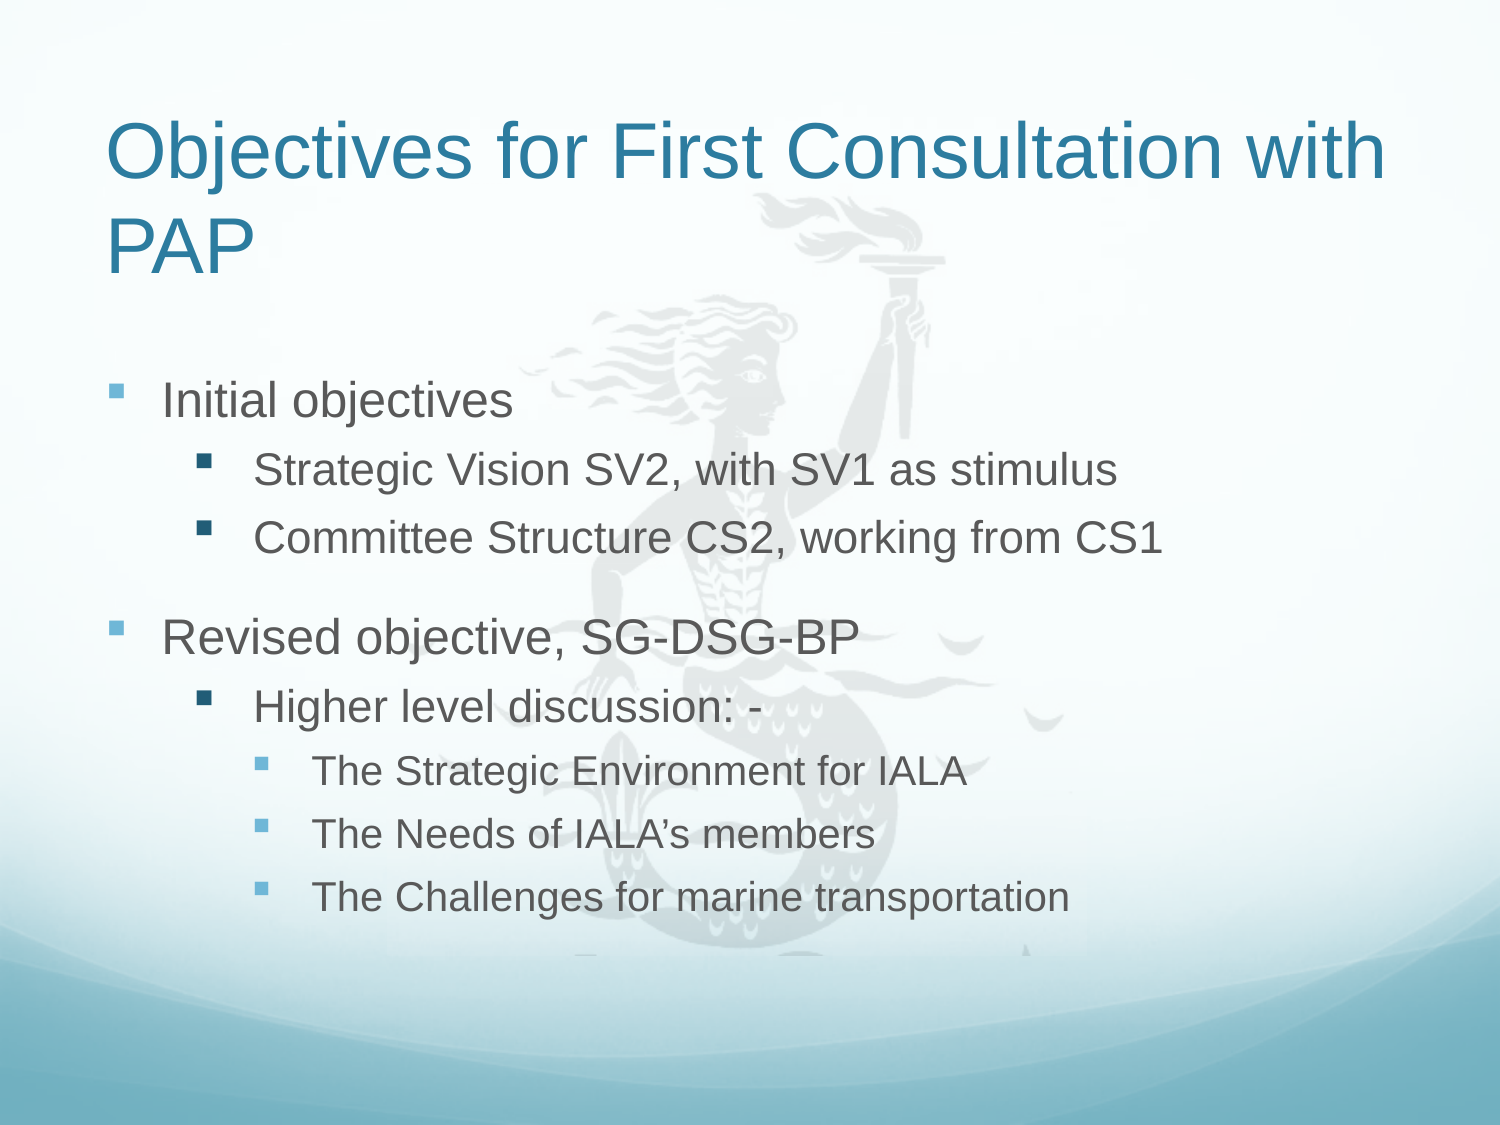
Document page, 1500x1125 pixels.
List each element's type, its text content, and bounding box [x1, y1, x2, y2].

title Objectives for First Consultation with PAP [90, 90, 1410, 297]
list Initial objectives Strategic Vision SV2, with SV1 as stimulus Committee Structure CS2, working from CS1 Revised objective, SG-DSG-BP Higher level discussion: - The Strategic Environment for IALA The Needs of IALA’s members The Challenges for marine transportation [90, 360, 1410, 1073]
